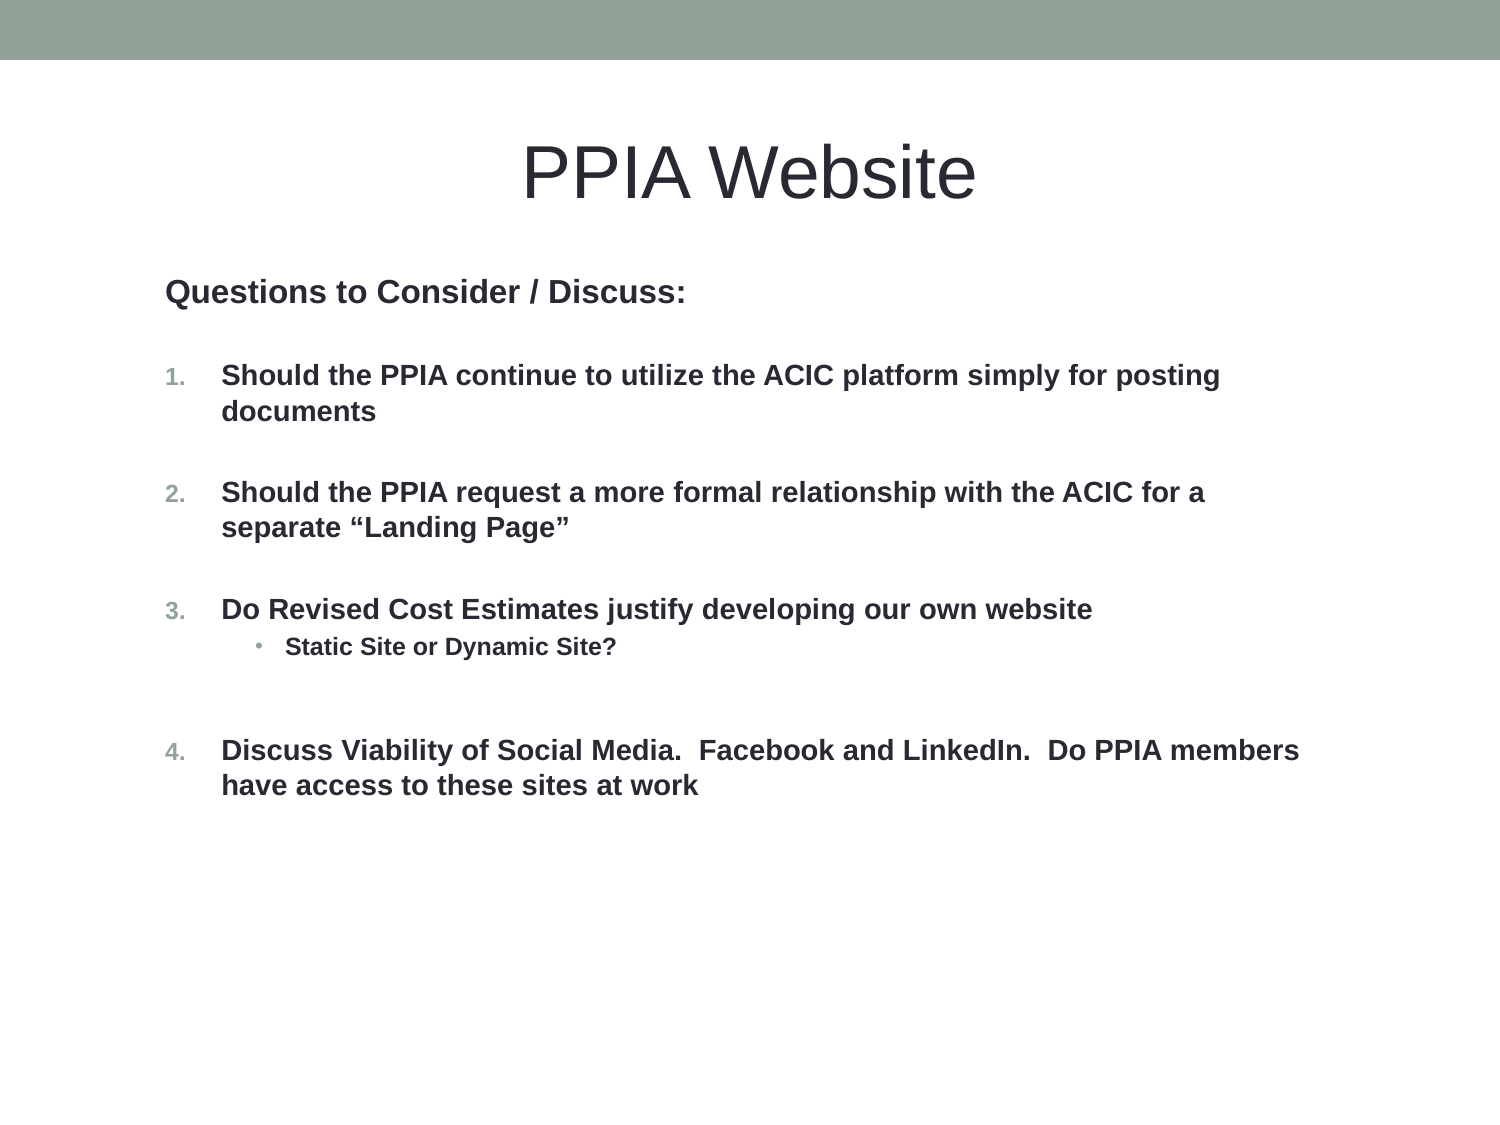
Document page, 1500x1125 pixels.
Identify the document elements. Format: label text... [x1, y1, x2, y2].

list Questions to Consider / Discuss: Should the PPIA continue to utilize the ACIC platform simply for posting documents Should the PPIA request a more formal relationship with the ACIC for a separate “Landing Page” Do Revised Cost Estimates justify developing our own website Static Site or Dynamic Site? Discuss Viability of Social Media. Facebook and LinkedIn. Do PPIA members have access to these sites at work [150, 262, 1325, 1013]
title PPIA Website [75, 87, 1425, 250]
